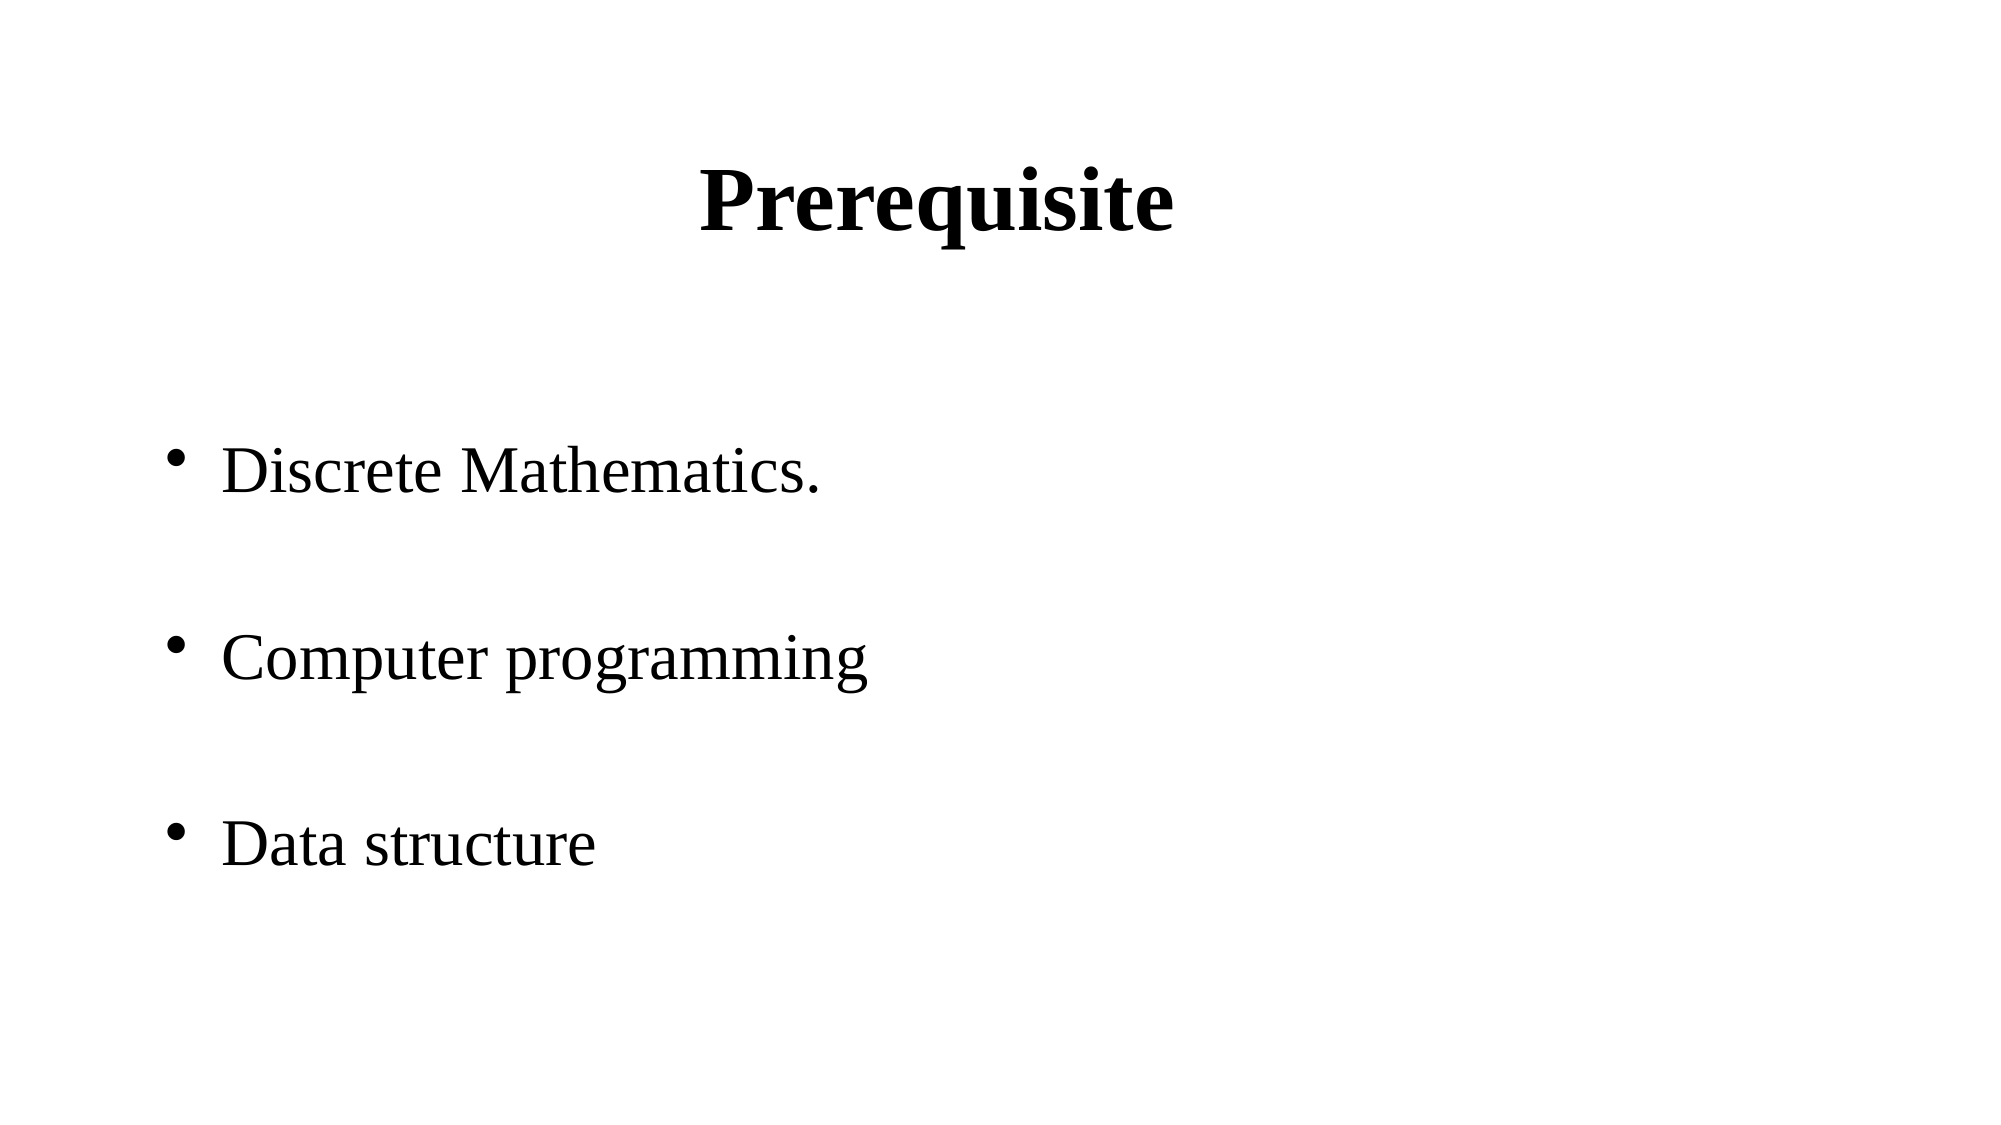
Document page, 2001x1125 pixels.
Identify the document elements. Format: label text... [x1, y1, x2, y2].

list Discrete Mathematics. Computer programming Data structure [150, 324, 1850, 1000]
title Prerequisite [150, 99, 1850, 288]
